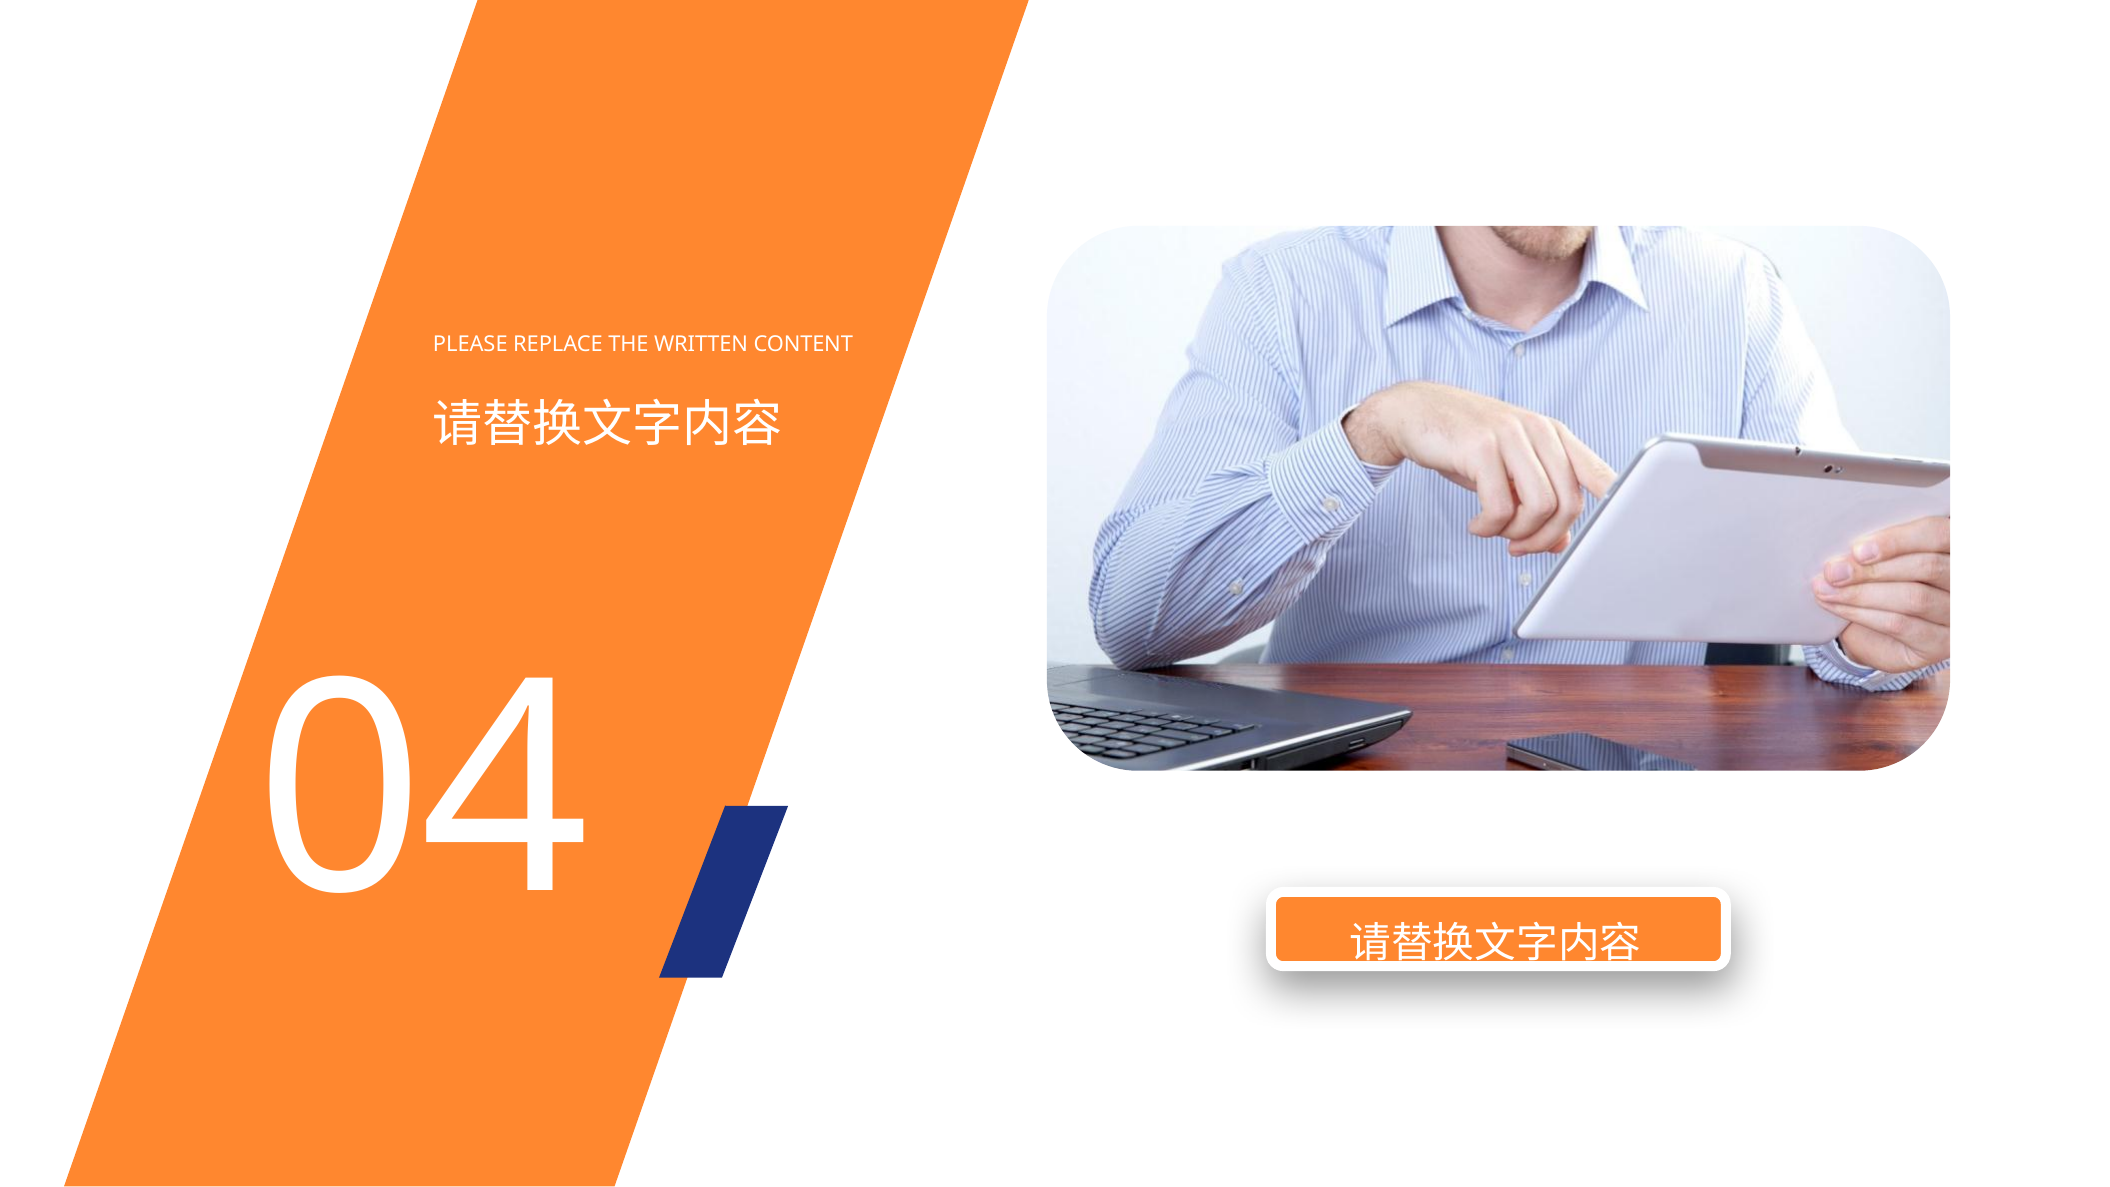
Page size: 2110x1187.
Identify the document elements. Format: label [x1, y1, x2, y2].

text_box [1045, 224, 1952, 772]
text_box [63, 0, 1029, 1187]
text_box [1270, 883, 1726, 975]
